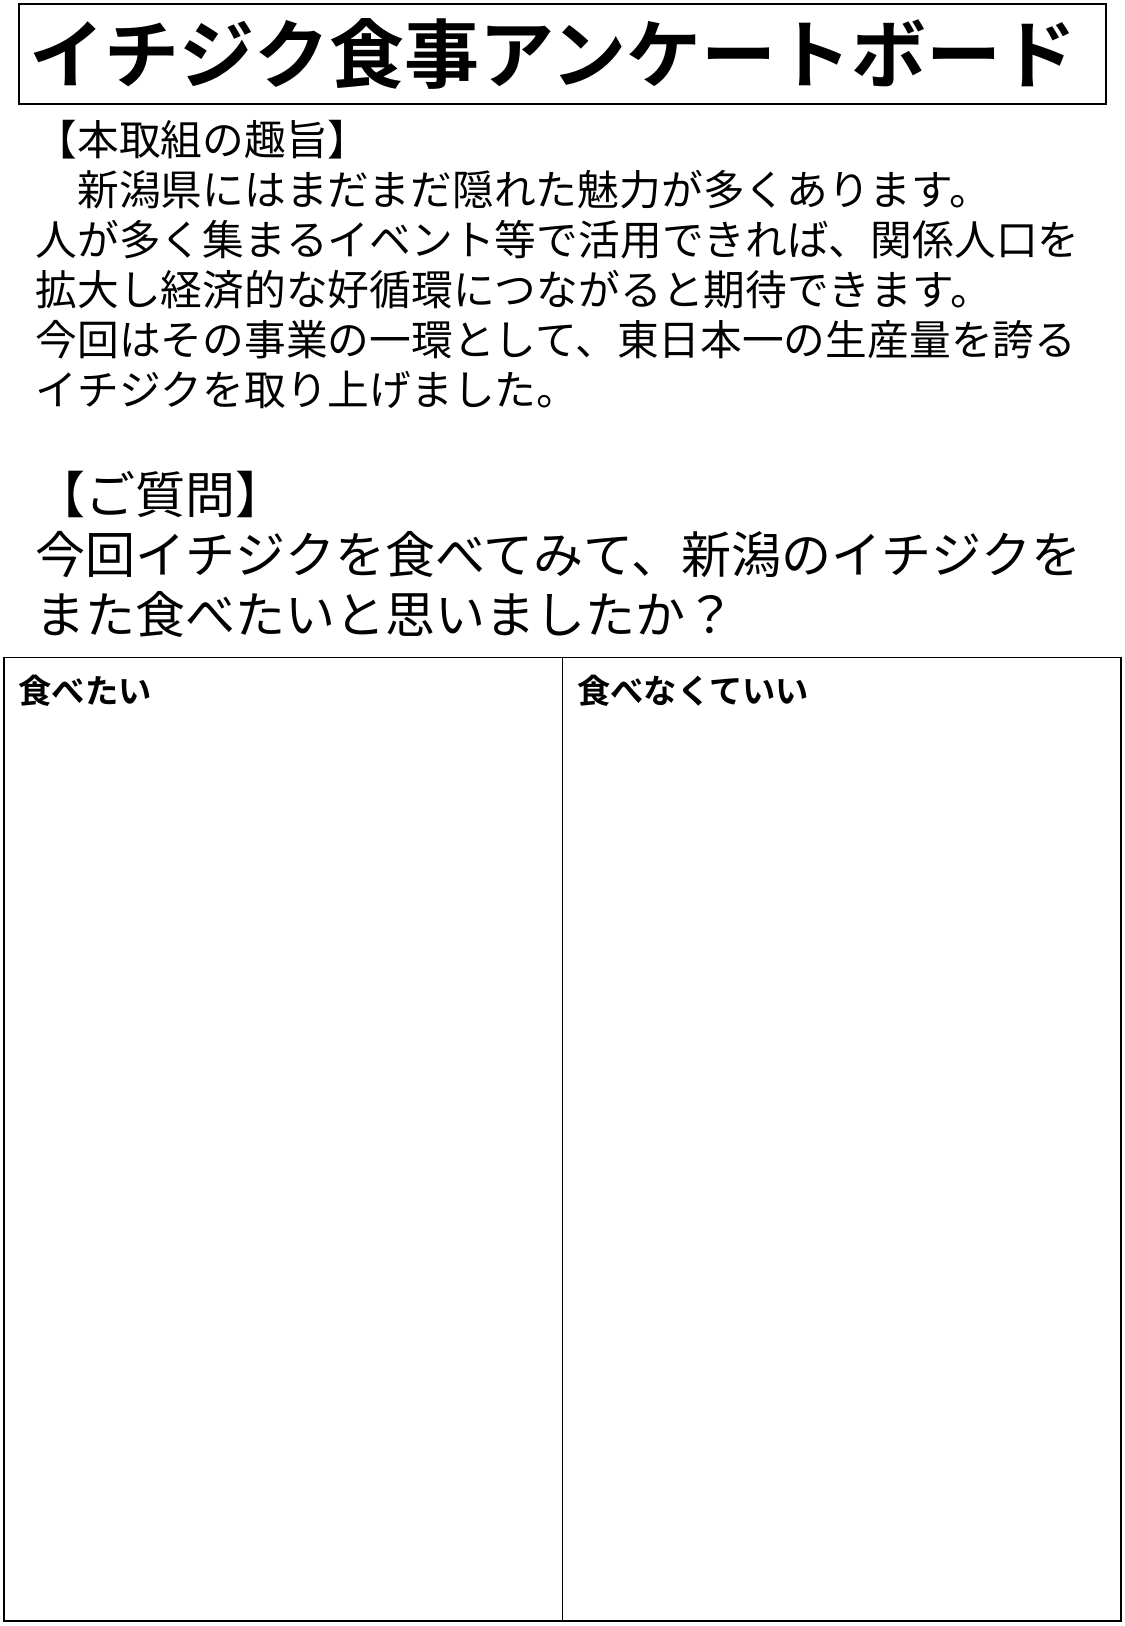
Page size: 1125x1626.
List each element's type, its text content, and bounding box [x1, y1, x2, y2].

text_box 【本取組の趣旨】 新潟県にはまだまだ隠れた魅力が多くあります。 人が多く集まるイベント等で活用できれば、関係人口を拡大し経済的な好循環につながると期待できます。 今回はその事業の一環として、東日本一の生産量を誇るイチジクを取り上げました。 【ご質問】 今回イチジクを食べてみて、新潟のイチジクをまた食べたいと思いましたか？ [20, 106, 1105, 652]
table_header 食べなくていい [563, 658, 1120, 1620]
text_box イチジク食事アンケートボード [14, 0, 1125, 106]
text_box [18, 3, 1107, 105]
table_header 食べたい [5, 658, 562, 1620]
